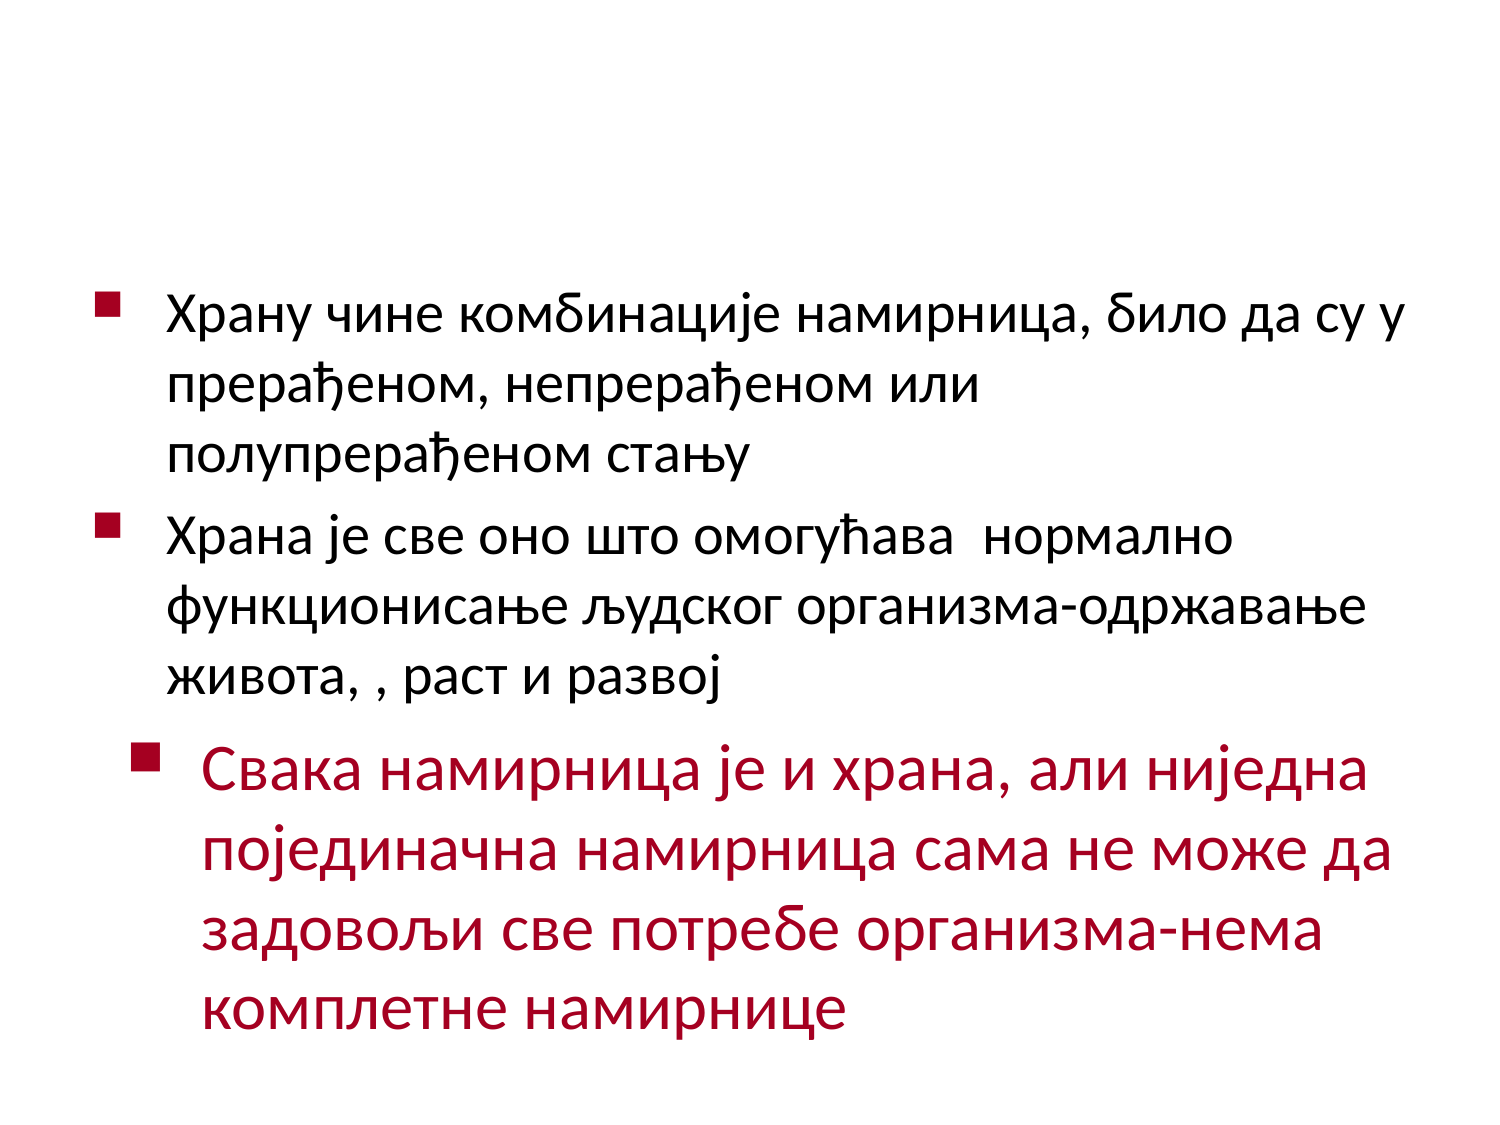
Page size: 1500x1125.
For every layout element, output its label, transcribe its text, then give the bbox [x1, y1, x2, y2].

text_box Свака намирница је и храна, али ниједна појединачна намирница сама не може да задовољи све потребе организма-нема комплетне намирнице [112, 716, 1463, 1055]
text_box Храну чине комбинације намирница, било да су у прерађеном, непрерађеном или полупрерађеном стању Храна је све оно што омогућава нормално функционисање људског организма-одржавање живота, , раст и развој [76, 267, 1427, 544]
